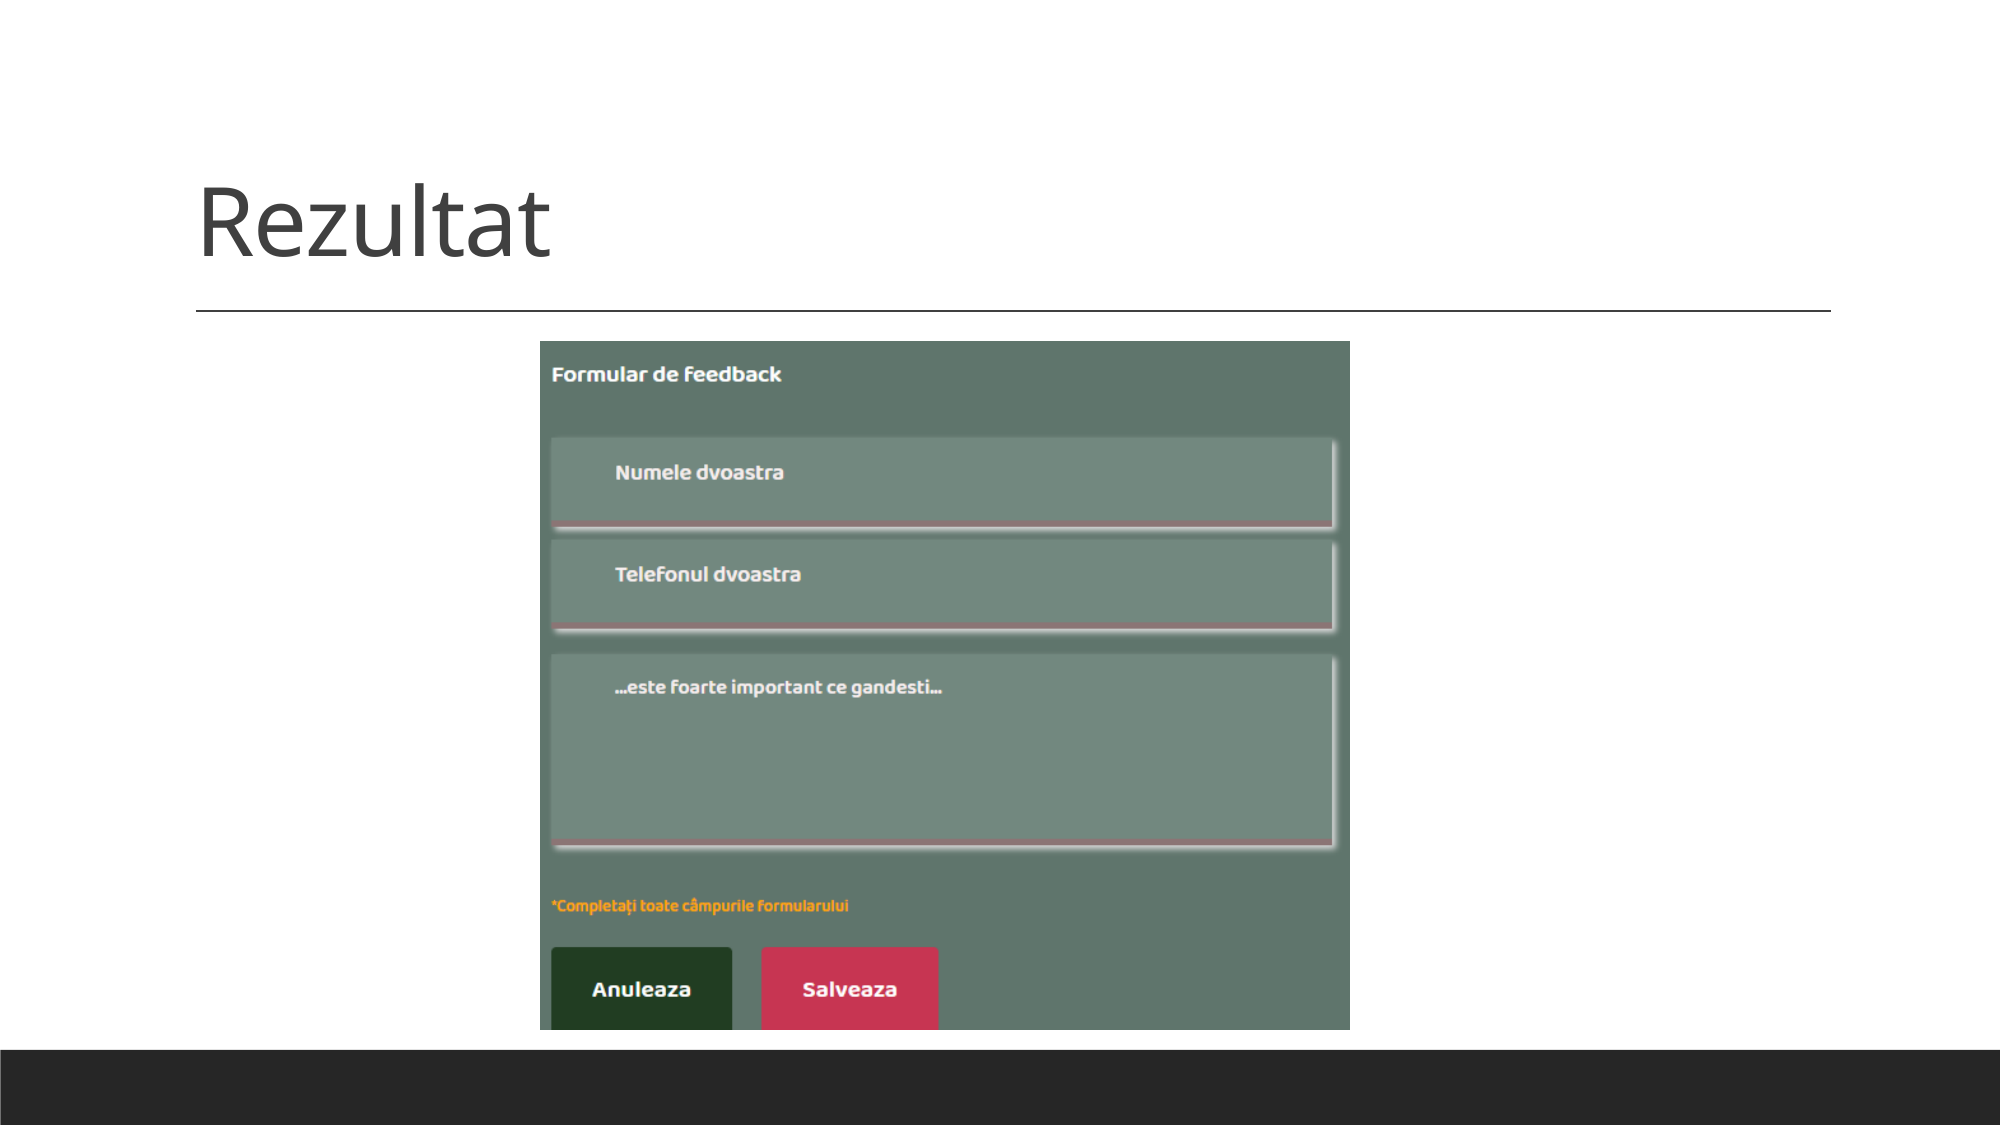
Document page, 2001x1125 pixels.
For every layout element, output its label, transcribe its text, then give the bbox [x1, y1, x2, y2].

title Rezultat [180, 47, 1830, 285]
picture [539, 340, 1351, 1031]
